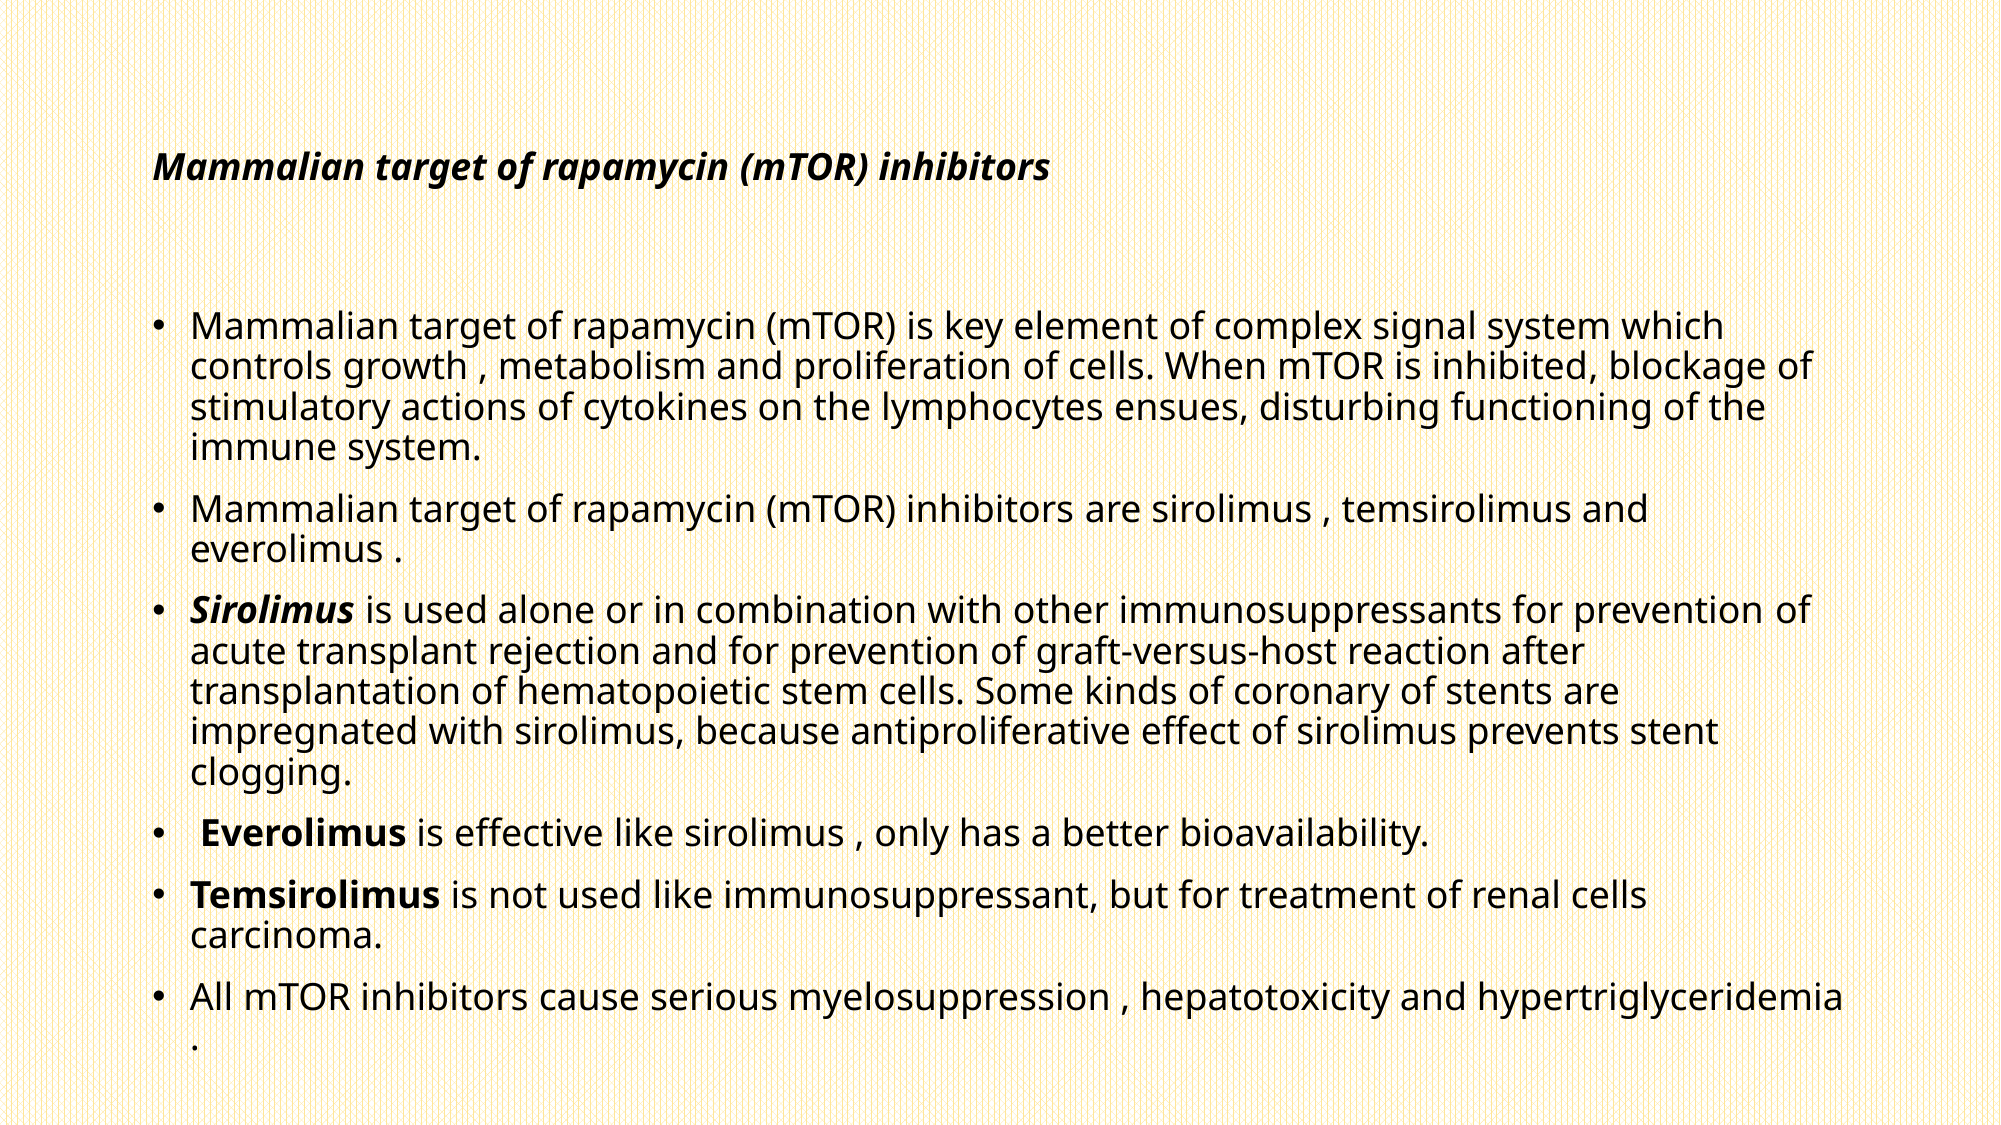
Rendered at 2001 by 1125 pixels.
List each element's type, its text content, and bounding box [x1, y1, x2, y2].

list Mammalian target of rapamycin (mTOR) is key element of complex signal system which controls growth , metabolism and proliferation of cells. When mTOR is inhibited, blockage of stimulatory actions of cytokines on the lymphocytes ensues, disturbing functioning of the immune system. Mammalian target of rapamycin (mTOR) inhibitors are sirolimus , temsirolimus and everolimus . Sirolimus is used alone or in combination with other immunosuppressants for prevention of acute transplant rejection and for prevention of graft-versus-host reaction after transplantation of hematopoietic stem cells. Some kinds of coronary of stents are impregnated with sirolimus, because antiproliferative effect of sirolimus prevents stent clogging. Everolimus is effective like sirolimus , only has a better bioavailability. Temsirolimus is not used like immunosuppressant, but for treatment of renal cells carcinoma. All mTOR inhibitors cause serious myelosuppression , hepatotoxicity and hypertriglyceridemia . [137, 299, 1863, 1014]
title Mammalian target of rapamycin (mTOR) inhibitors [137, 59, 1863, 278]
